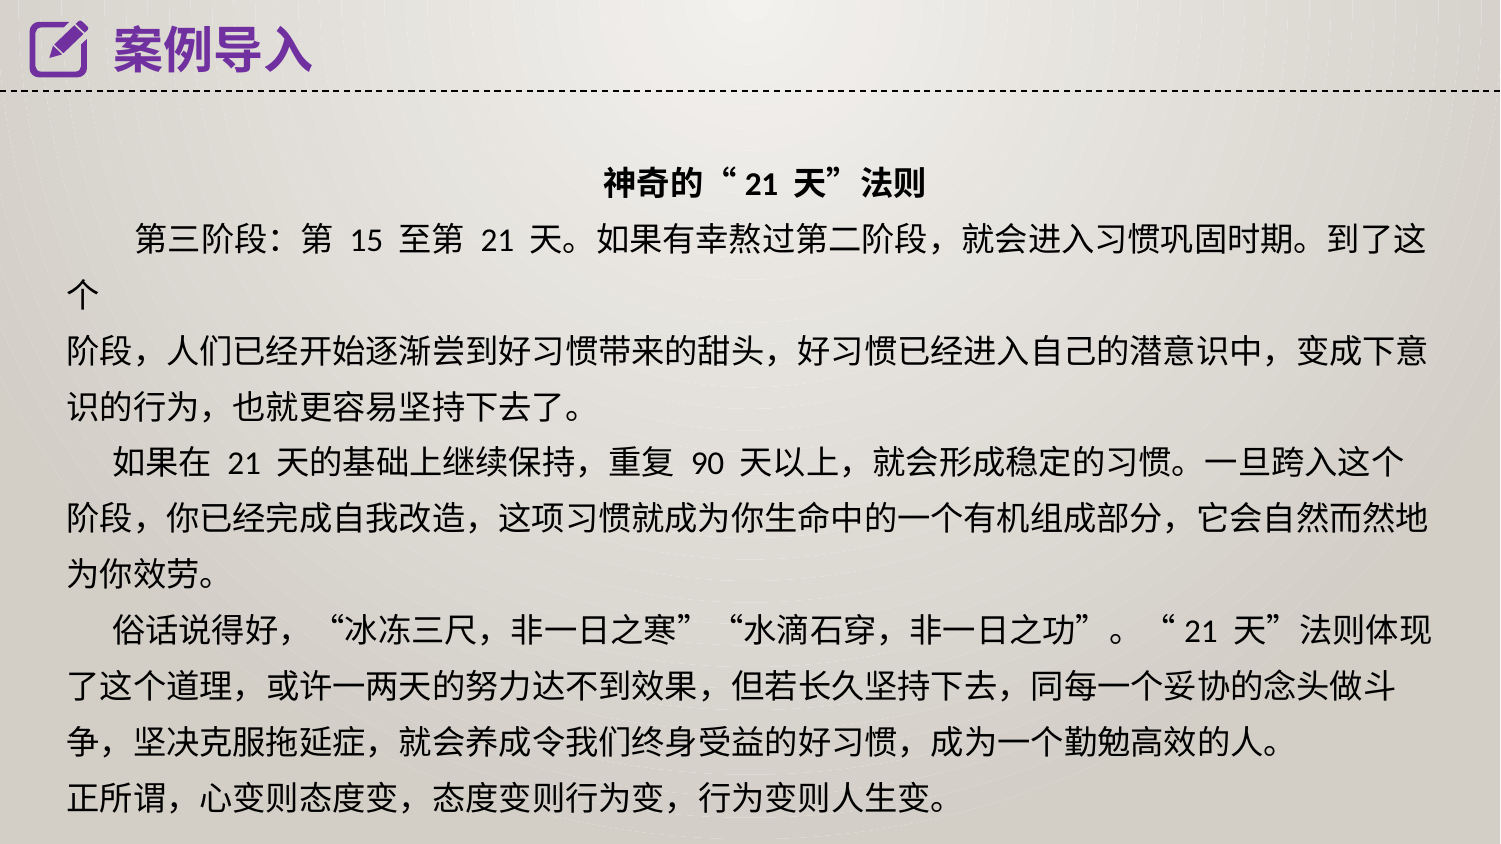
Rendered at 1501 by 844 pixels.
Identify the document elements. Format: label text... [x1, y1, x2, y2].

text_box [29, 21, 87, 78]
text_box [49, 20, 89, 58]
text_box 案例导入 [98, 10, 1233, 86]
text_box 神奇的“21 天”法则 第三阶段：第 15 至第 21 天。如果有幸熬过第二阶段，就会进入习惯巩固时期。到了这个 阶段，人们已经开始逐渐尝到好习惯带来的甜头，好习惯已经进入自己的潜意识中，变成下意识的行为，也就更容易坚持下去了。 如果在 21 天的基础上继续保持，重复 90 天以上，就会形成稳定的习惯。一旦跨入这个阶段，你已经完成自我改造，这项习惯就成为你生命中的一个有机组成部分，它会自然而然地为你效劳。 俗话说得好，“冰冻三尺，非一日之寒”“水滴石穿，非一日之功”。“21 天”法则体现了这个道理，或许一两天的努力达不到效果，但若长久坚持下去，同每一个妥协的念头做斗争，坚决克服拖延症，就会养成令我们终身受益的好习惯，成为一个勤勉高效的人。 正所谓，心变则态度变，态度变则行为变，行为变则人生变。 [51, 139, 1449, 825]
